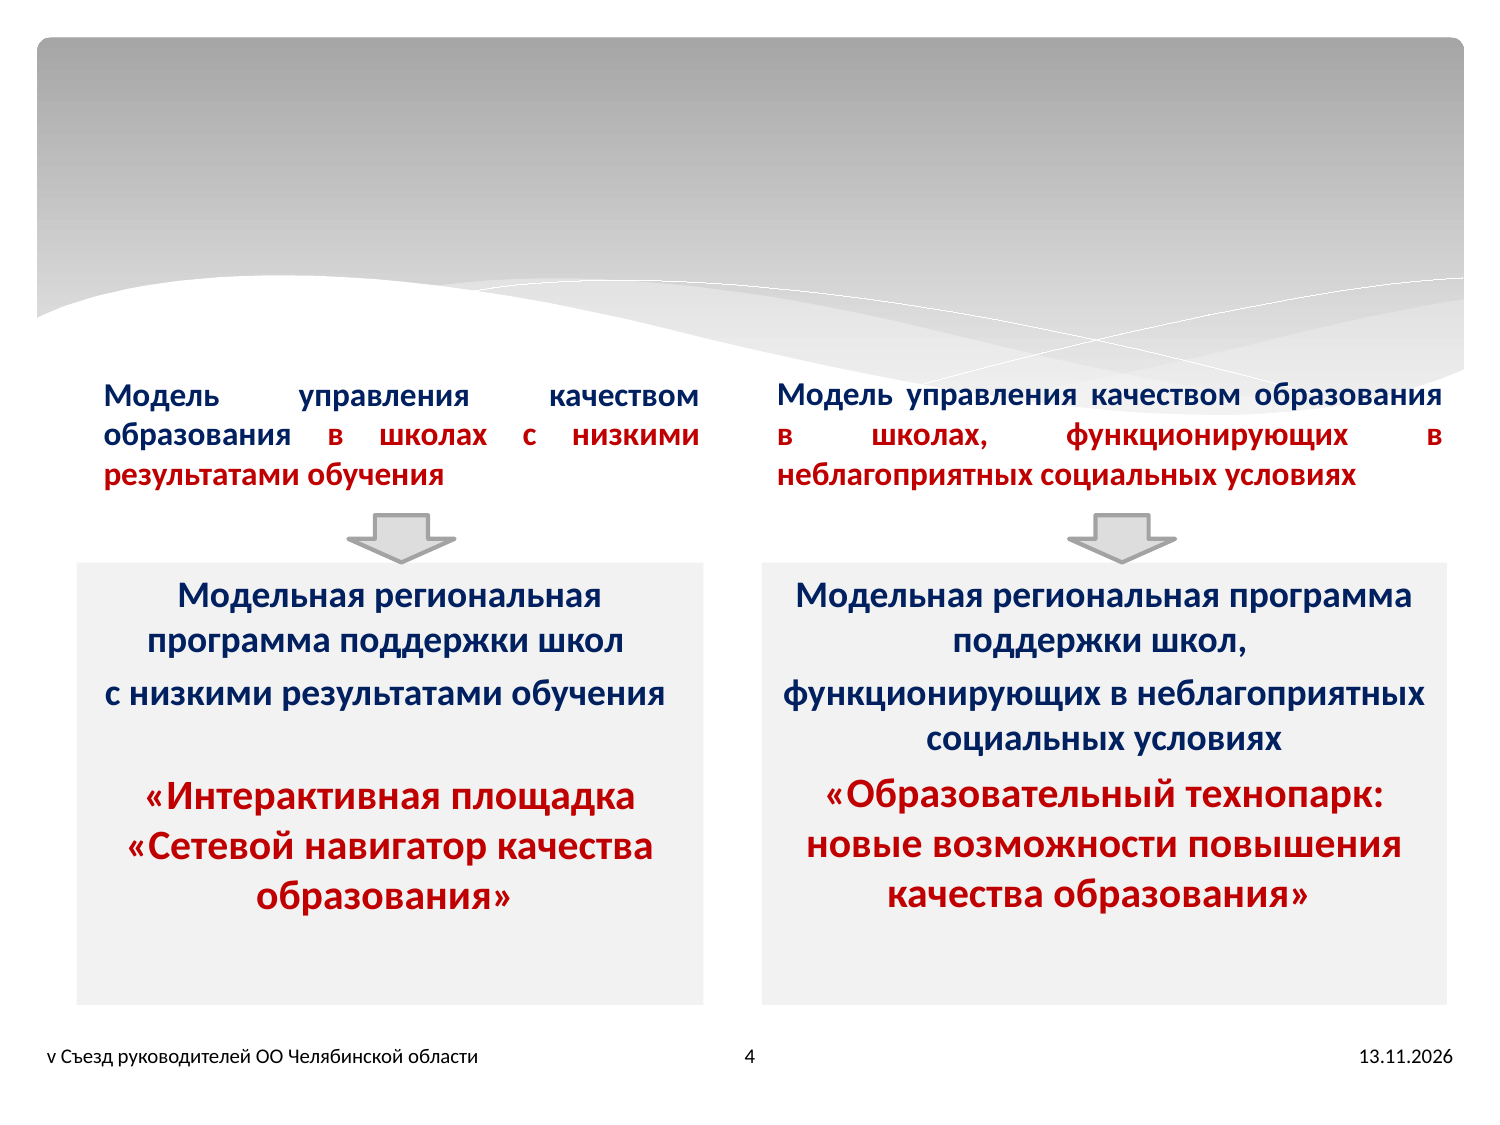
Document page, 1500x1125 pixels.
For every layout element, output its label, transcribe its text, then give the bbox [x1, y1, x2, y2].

text_box [346, 513, 457, 565]
list Модель управления качеством образования в школах, функционирующих в неблагоприятных социальных условиях [761, 349, 1459, 514]
footer v Съезд руководителей ОО Челябинской области [31, 1025, 653, 1086]
list Модель управления качеством образования в школах с низкими результатами обучения [88, 349, 716, 516]
text_box [1066, 513, 1178, 565]
list Модельная региональная программа поддержки школ, функционирующих в неблагоприятных социальных условиях «Образовательный технопарк: новые возможности повышения качества образования» [761, 562, 1447, 1005]
slide_number 4 [654, 1025, 846, 1086]
list Модельная региональная программа поддержки школ с низкими результатами обучения «Интерактивная площадка «Сетевой навигатор качества образования» [76, 562, 704, 1005]
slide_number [847, 1025, 1469, 1086]
